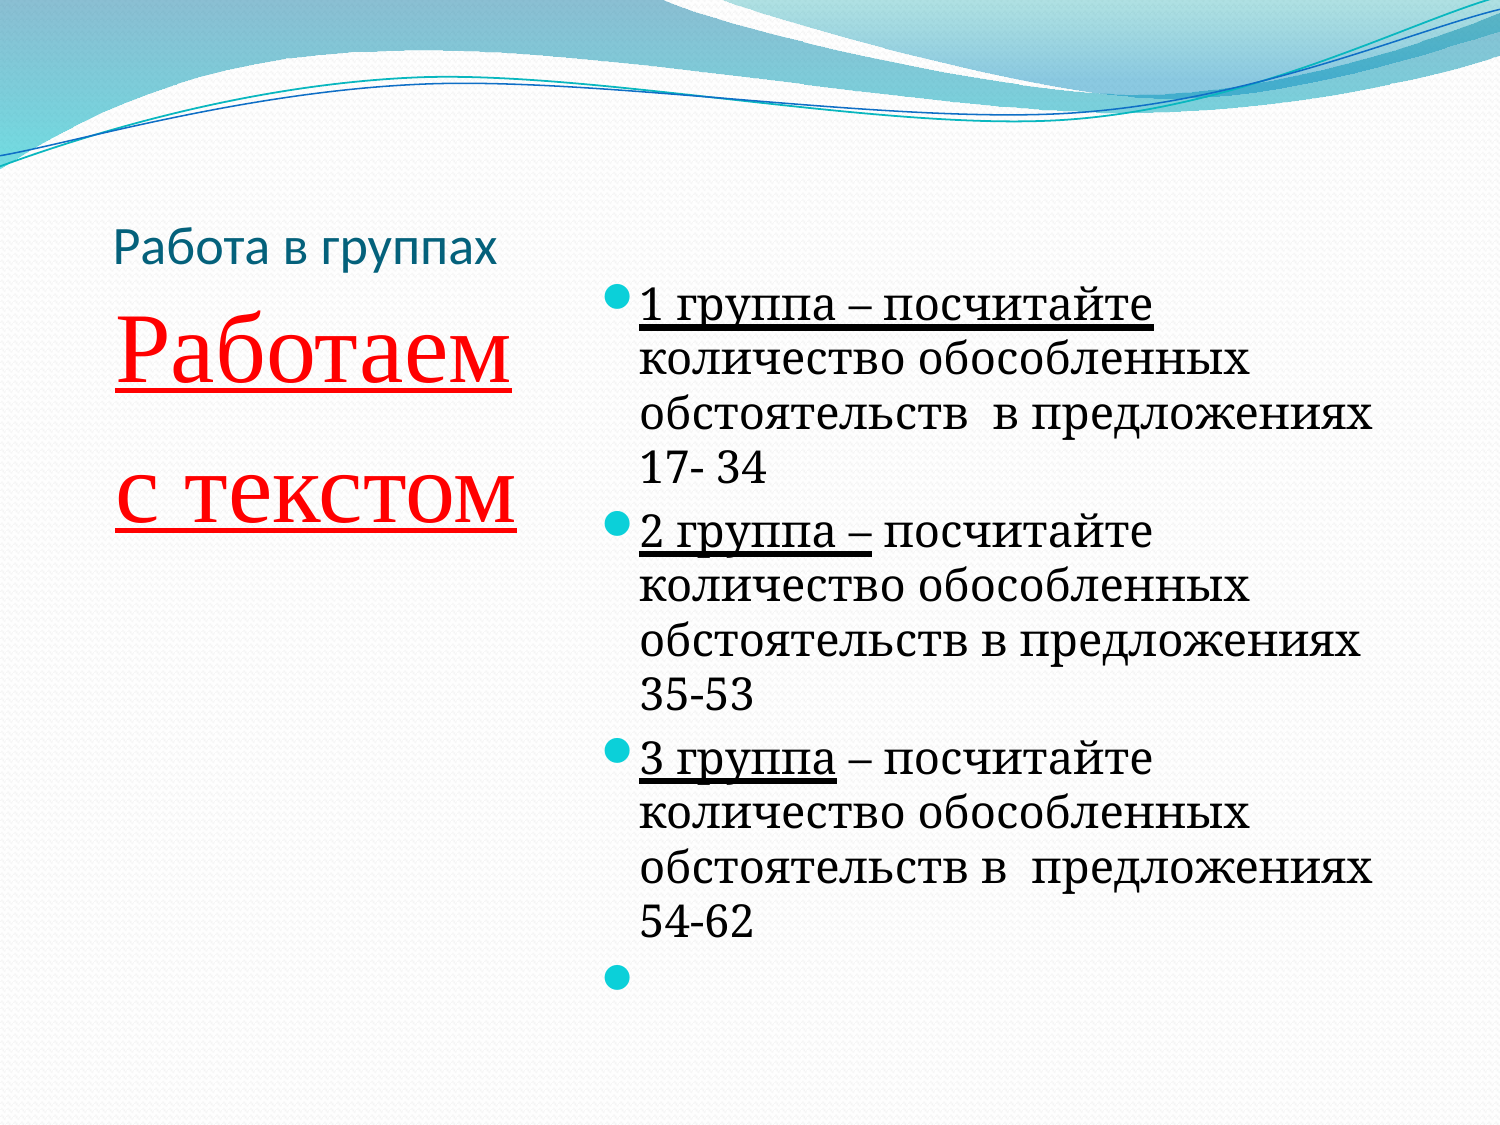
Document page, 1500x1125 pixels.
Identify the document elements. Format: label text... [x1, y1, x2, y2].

list Работаем с текстом [112, 275, 563, 1025]
title Работа в группах [112, 84, 563, 275]
list 1 группа – посчитайте количество обособленных обстоятельств в предложениях 17- 34 2 группа – посчитайте количество обособленных обстоятельств в предложениях 35-53 3 группа – посчитайте количество обособленных обстоятельств в предложениях 54-62 [586, 275, 1425, 1025]
